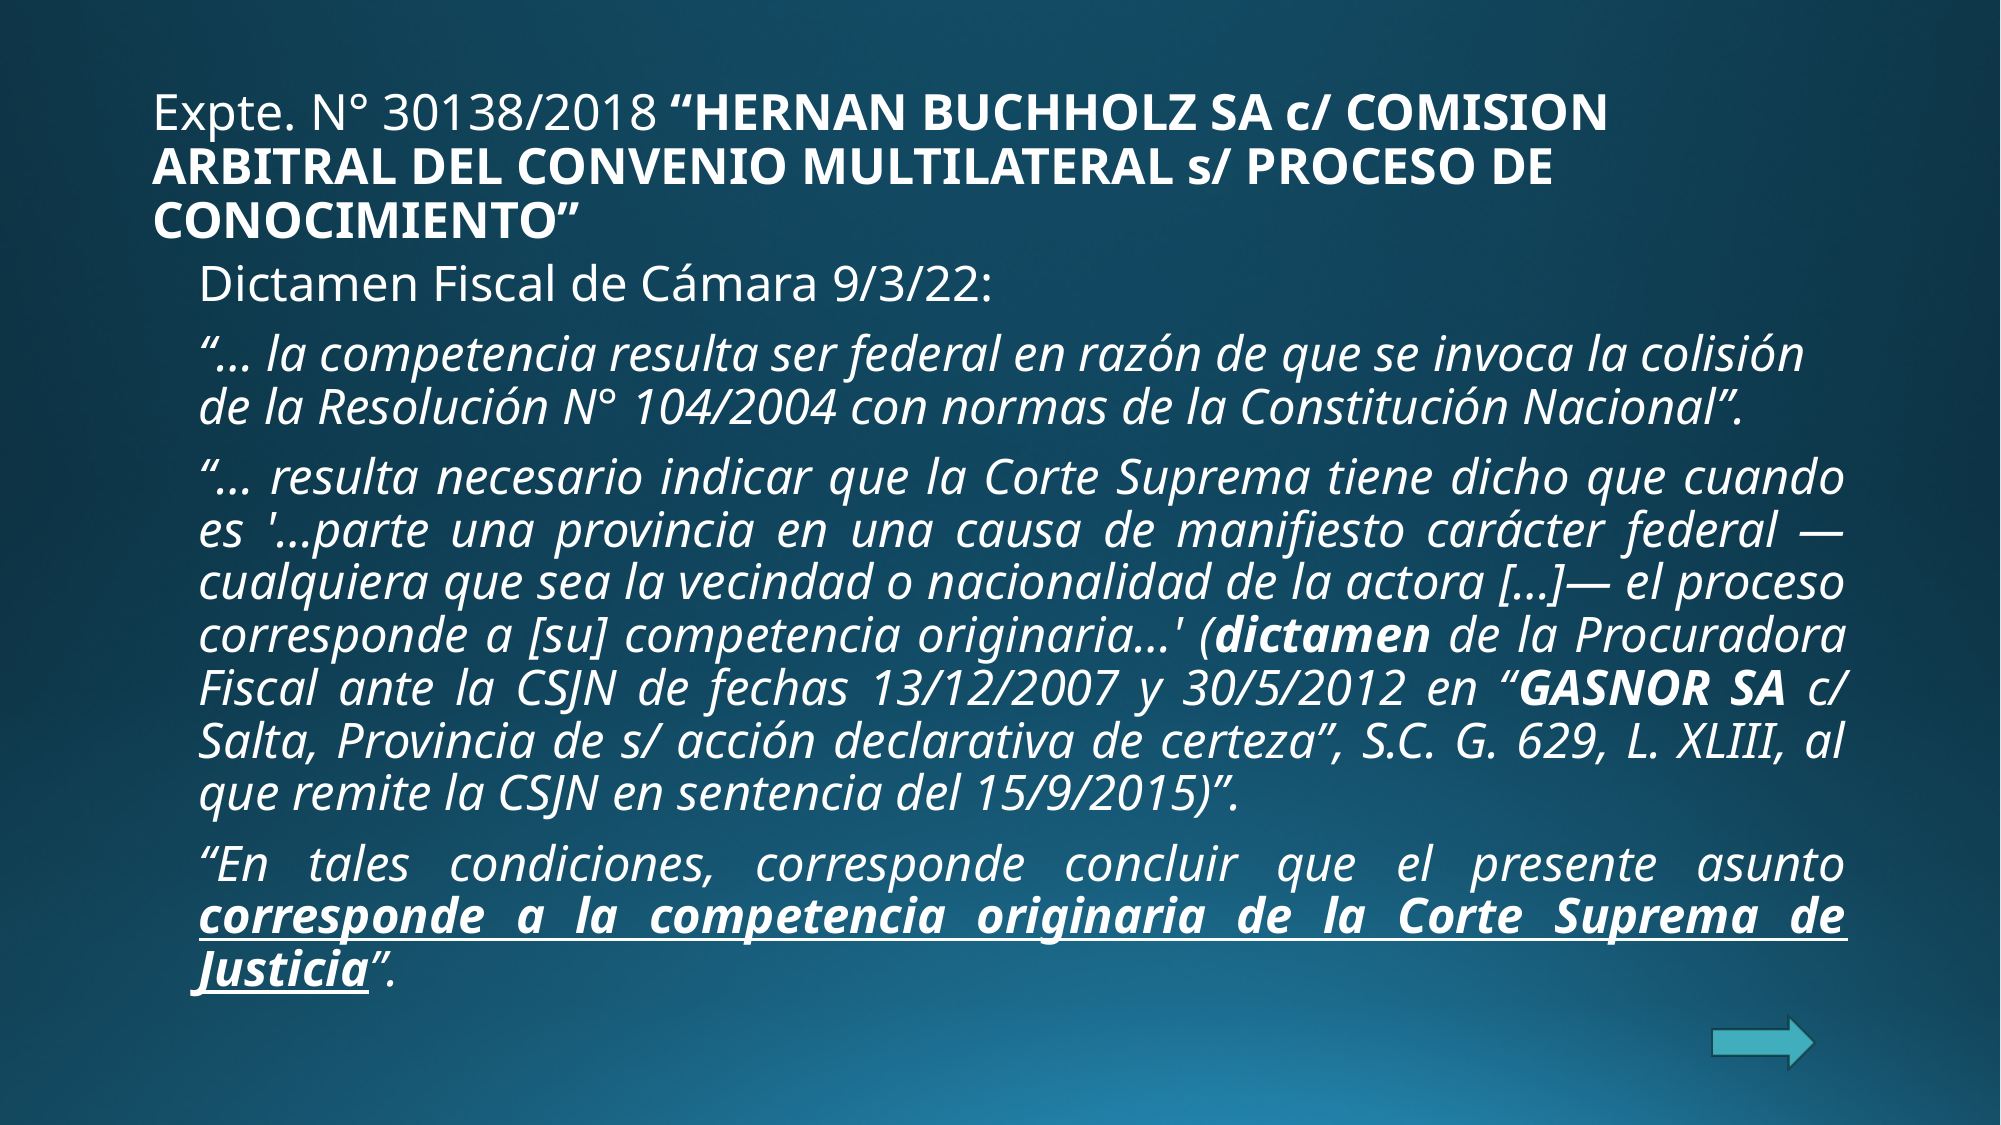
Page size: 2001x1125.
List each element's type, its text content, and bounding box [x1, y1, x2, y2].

picture [0, 0, 2001, 1125]
title Expte. N° 30138/2018 “HERNAN BUCHHOLZ SA c/ COMISION ARBITRAL DEL CONVENIO MULTILATERAL s/ PROCESO DE CONOCIMIENTO” [137, 59, 1863, 278]
list Dictamen Fiscal de Cámara 9/3/22: “… la competencia resulta ser federal en razón de que se invoca la colisión de la Resolución N° 104/2004 con normas de la Constitución Nacional”. “… resulta necesario indicar que la Corte Suprema tiene dicho que cuando es '…parte una provincia en una causa de manifiesto carácter federal —cualquiera que sea la vecindad o nacionalidad de la actora […]— el proceso corresponde a [su] competencia originaria…' (dictamen de la Procuradora Fiscal ante la CSJN de fechas 13/12/2007 y 30/5/2012 en “GASNOR SA c/ Salta, Provincia de s/ acción declarativa de certeza”, S.C. G. 629, L. XLIII, al que remite la CSJN en sentencia del 15/9/2015)”. “En tales condiciones, corresponde concluir que el presente asunto corresponde a la competencia originaria de la Corte Suprema de Justicia”. [183, 251, 1863, 1014]
